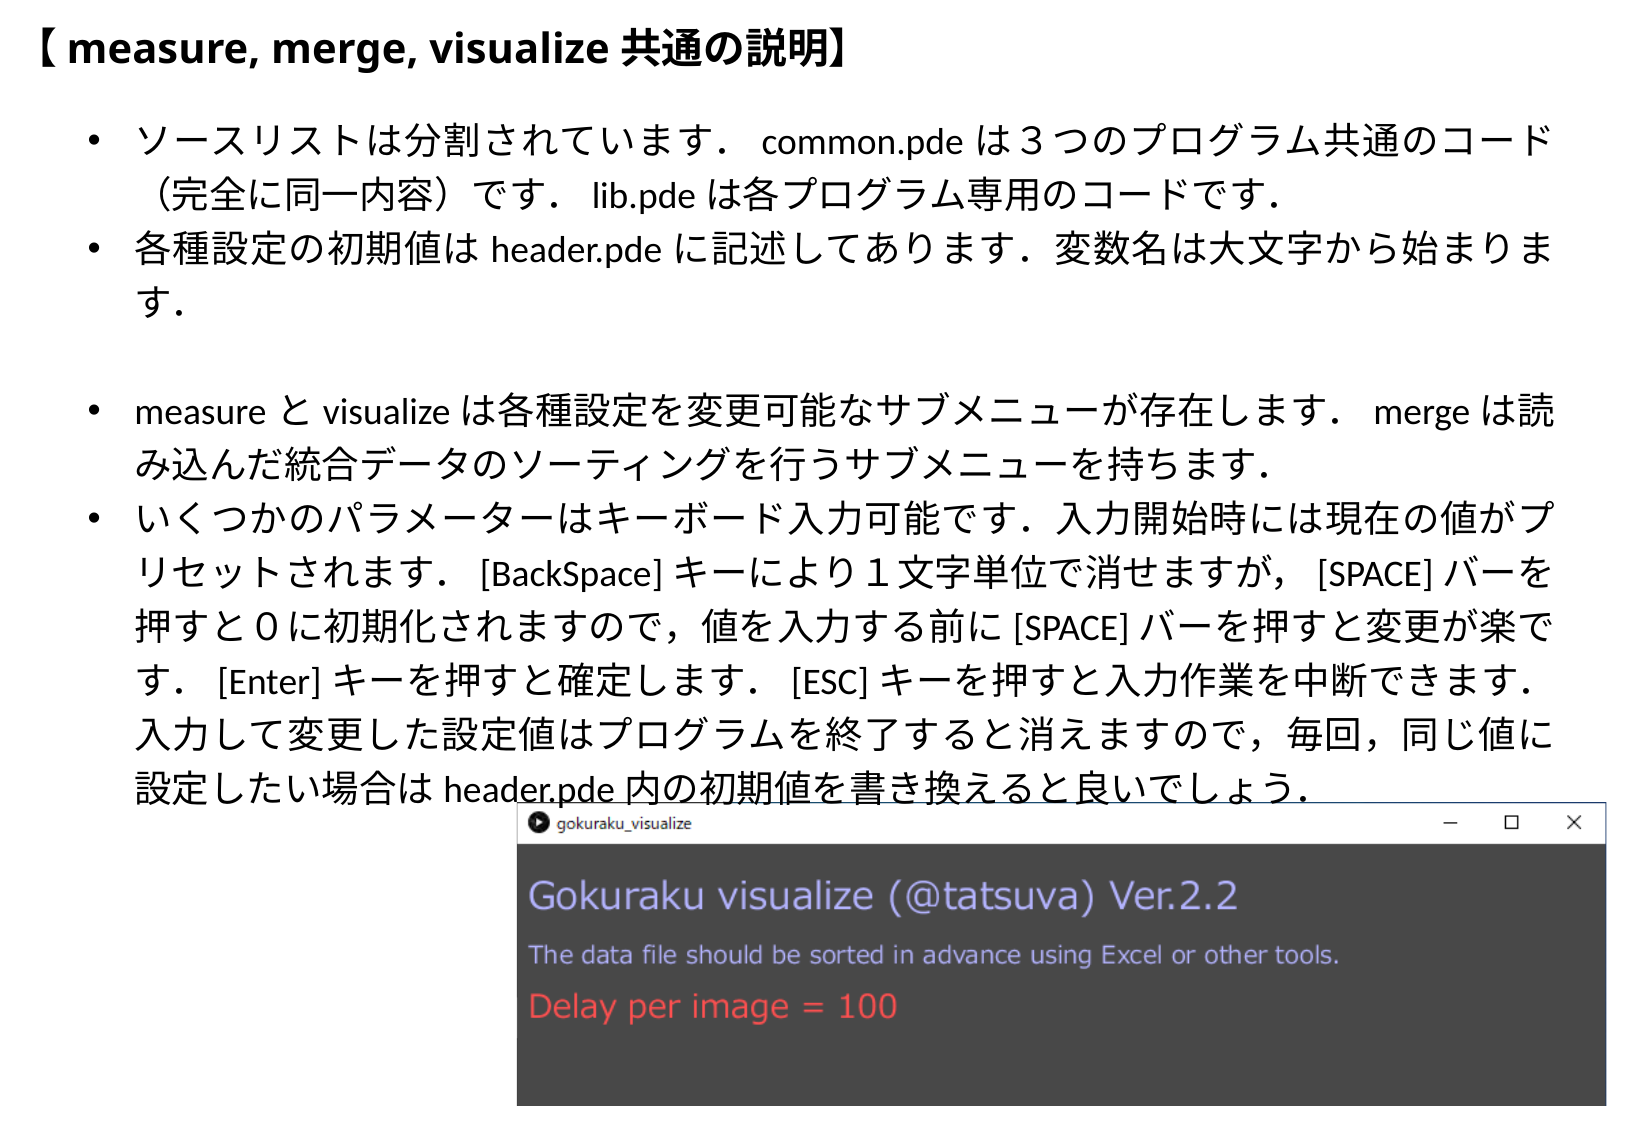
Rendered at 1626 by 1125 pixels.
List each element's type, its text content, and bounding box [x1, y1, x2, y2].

title 【measure, merge, visualize共通の説明】 [0, 0, 1625, 101]
picture [516, 802, 1607, 1106]
text_box ソースリストは分割されています．common.pdeは３つのプログラム共通のコード（完全に同一内容）です．lib.pdeは各プログラム専用のコードです． 各種設定の初期値はheader.pdeに記述してあります．変数名は大文字から始まります． measureとvisualizeは各種設定を変更可能なサブメニューが存在します．mergeは読み込んだ統合データのソーティングを行うサブメニューを持ちます． いくつかのパラメーターはキーボード入力可能です．入力開始時には現在の値がプリセットされます．[BackSpace]キーにより１文字単位で消せますが，[SPACE]バーを押すと０に初期化されますので，値を入力する前に[SPACE]バーを押すと変更が楽です．[Enter]キーを押すと確定します．[ESC]キーを押すと入力作業を中断できます．入力して変更した設定値はプログラムを終了すると消えますので，毎回，同じ値に設定したい場合はheader.pde内の初期値を書き換えると良いでしょう． [72, 100, 1570, 818]
